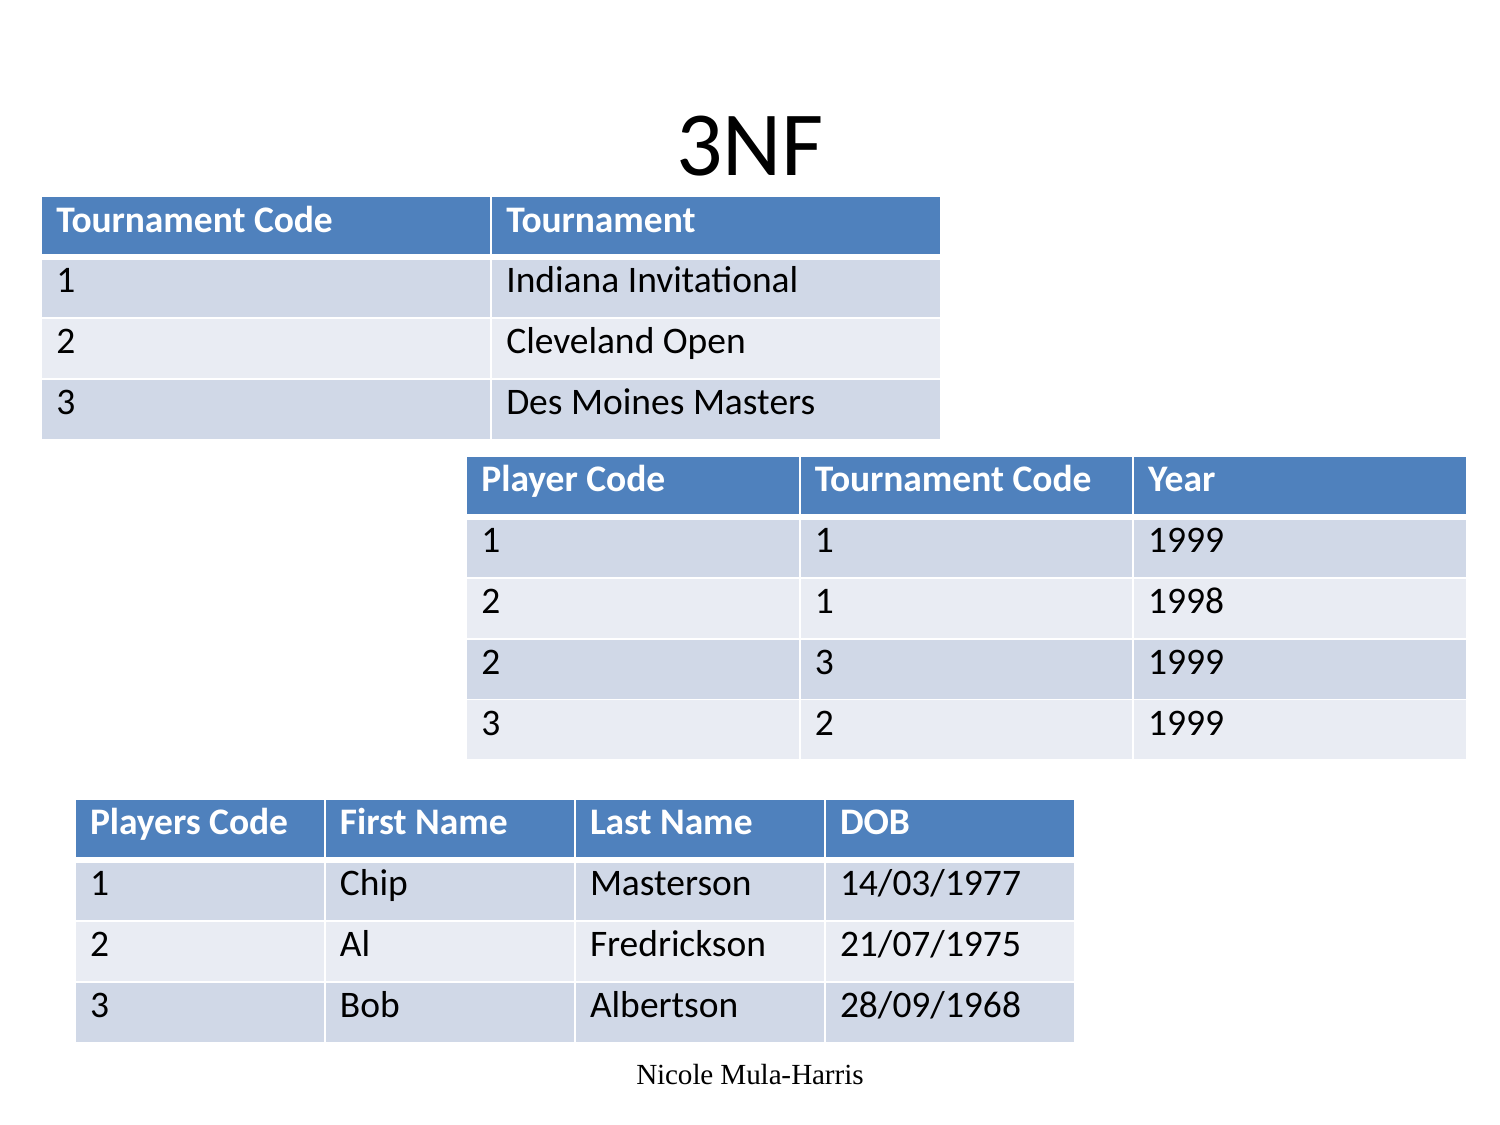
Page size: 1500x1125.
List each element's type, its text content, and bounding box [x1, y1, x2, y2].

title 3NF [75, 45, 1425, 233]
table_cell 3 [76, 983, 324, 1042]
table_cell Al [326, 922, 574, 981]
table_cell Des Moines Masters [492, 380, 940, 439]
table_header Tournament Code [42, 197, 490, 254]
table_cell 14/03/1977 [826, 863, 1074, 920]
table_cell 1999 [1134, 700, 1466, 759]
table_cell Albertson [576, 983, 824, 1042]
table_cell 3 [801, 640, 1132, 699]
table_cell 1 [467, 520, 799, 577]
table_header Player Code [467, 457, 799, 514]
table_cell Masterson [576, 863, 824, 920]
table_cell 1998 [1134, 579, 1466, 638]
table_cell 1 [801, 520, 1132, 577]
table_header Players Code [76, 800, 324, 857]
table_cell 2 [467, 579, 799, 638]
table_cell 1999 [1134, 520, 1466, 577]
table_cell 1999 [1134, 640, 1466, 699]
table_cell 2 [801, 700, 1132, 759]
footer Nicole Mula-Harris [512, 1044, 988, 1103]
table_cell Bob [326, 983, 574, 1042]
table_cell 2 [42, 319, 490, 378]
table_header First Name [326, 800, 574, 857]
table_cell 1 [76, 863, 324, 920]
table_cell Chip [326, 863, 574, 920]
table_cell Cleveland Open [492, 319, 940, 378]
table_header Tournament Code [801, 457, 1132, 514]
table_cell Fredrickson [576, 922, 824, 981]
table_header Last Name [576, 800, 824, 857]
table_cell 28/09/1968 [826, 983, 1074, 1042]
table_cell 2 [76, 922, 324, 981]
table_cell 3 [467, 700, 799, 759]
table_header Year [1134, 457, 1466, 514]
table_cell Indiana Invitational [492, 260, 940, 317]
table_cell 1 [42, 260, 490, 317]
table_cell 1 [801, 579, 1132, 638]
table_header Tournament [492, 197, 940, 254]
table_cell 3 [42, 380, 490, 439]
table_cell 21/07/1975 [826, 922, 1074, 981]
table_cell 2 [467, 640, 799, 699]
table_header DOB [826, 800, 1074, 857]
